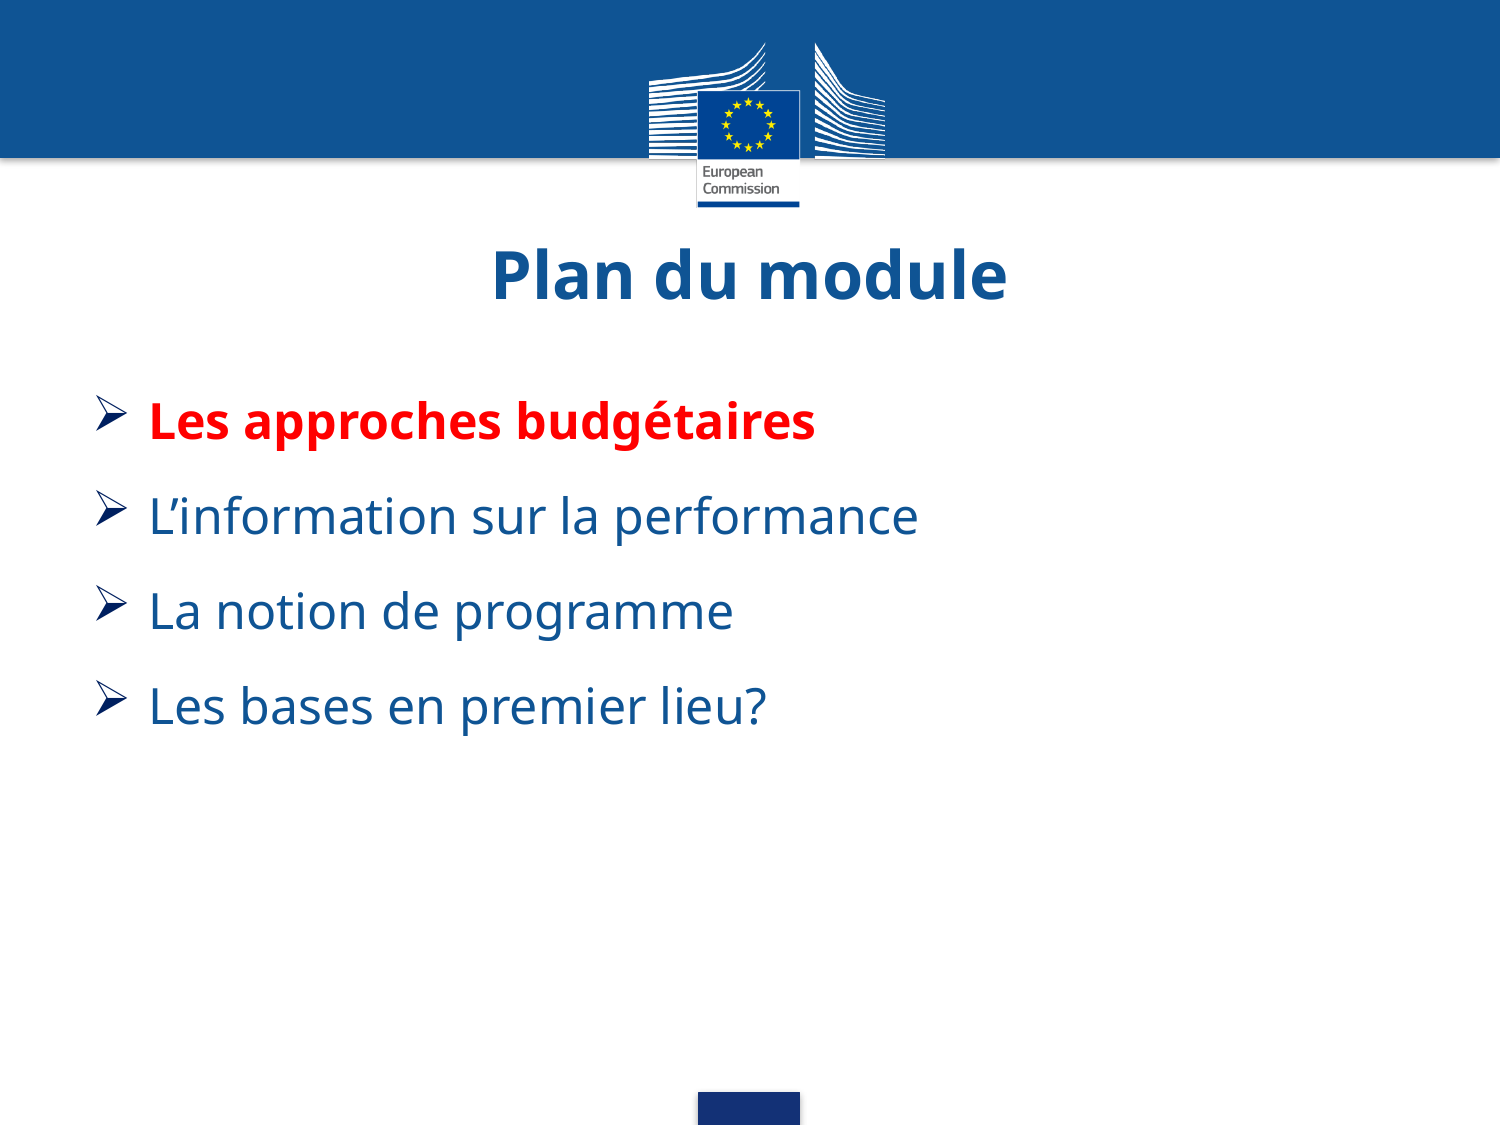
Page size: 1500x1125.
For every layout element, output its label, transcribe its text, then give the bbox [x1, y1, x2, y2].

list Les approches budgétaires L’information sur la performance La notion de programme Les bases en premier lieu? [76, 381, 1428, 962]
title Plan du module [74, 196, 1426, 351]
picture [649, 42, 885, 196]
